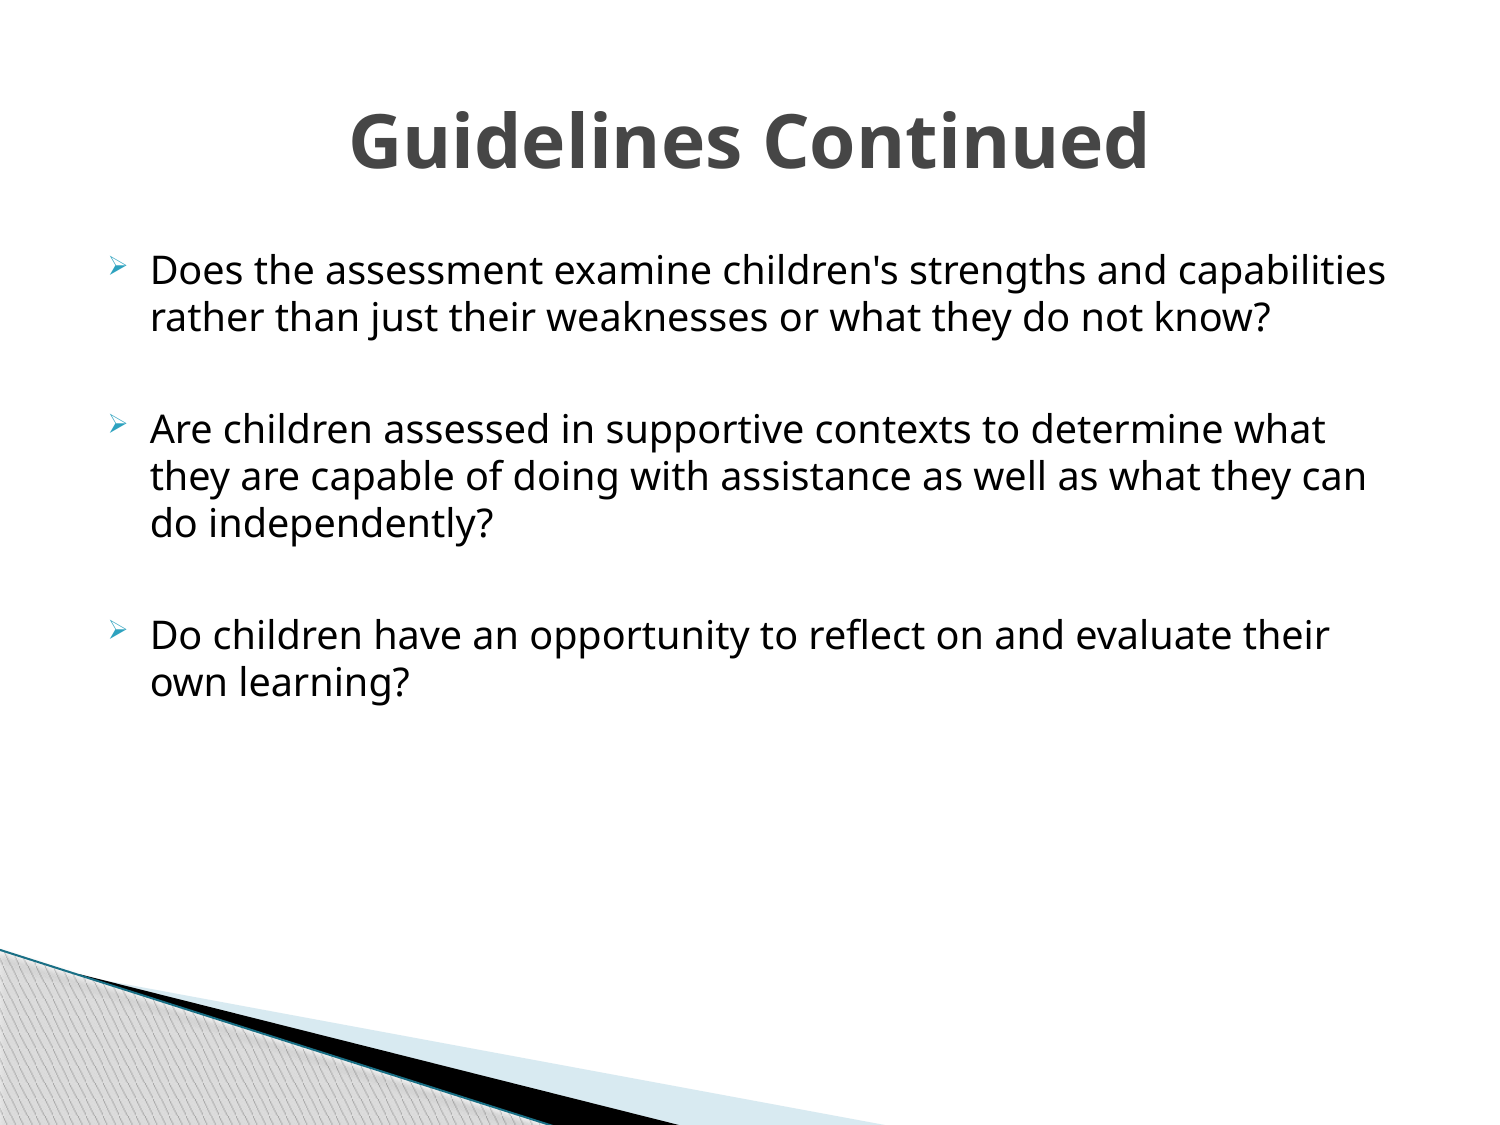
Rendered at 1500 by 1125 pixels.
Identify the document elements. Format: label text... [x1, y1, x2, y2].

title Guidelines Continued [75, 45, 1425, 233]
list Does the assessment examine children's strengths and capabilities rather than just their weaknesses or what they do not know? Are children assessed in supportive contexts to determine what they are capable of doing with assistance as well as what they can do independently? Do children have an opportunity to reflect on and evaluate their own learning? [75, 237, 1425, 980]
